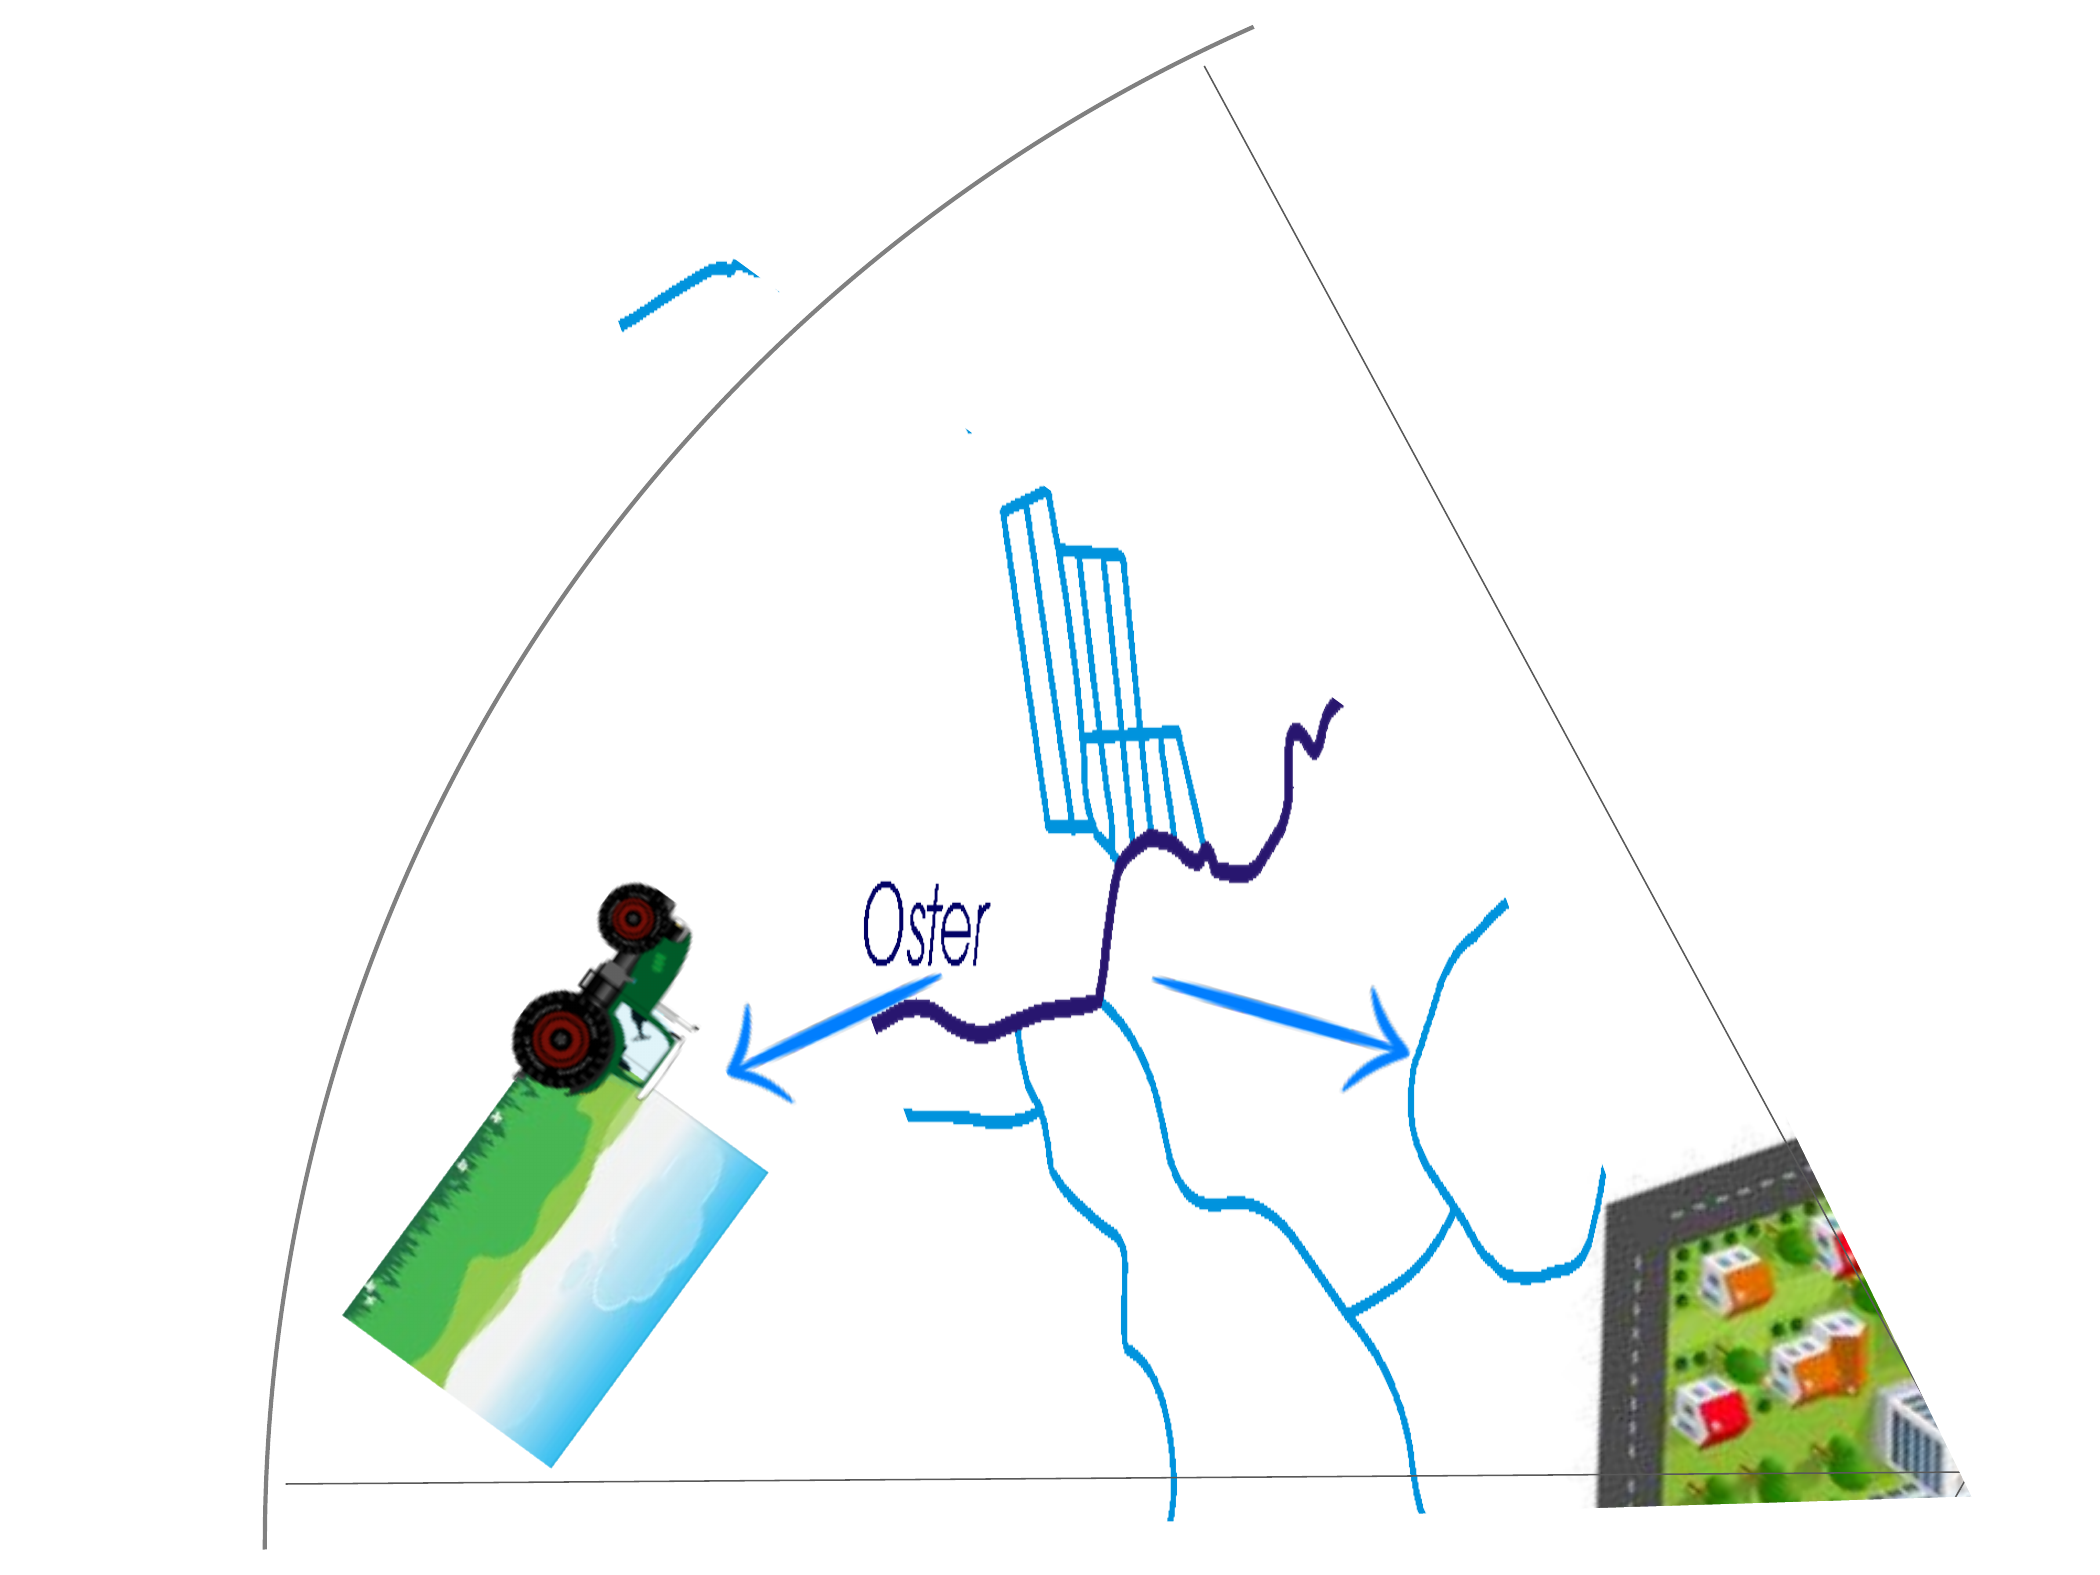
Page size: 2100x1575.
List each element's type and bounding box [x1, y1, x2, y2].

text_box [145, 0, 2100, 1575]
